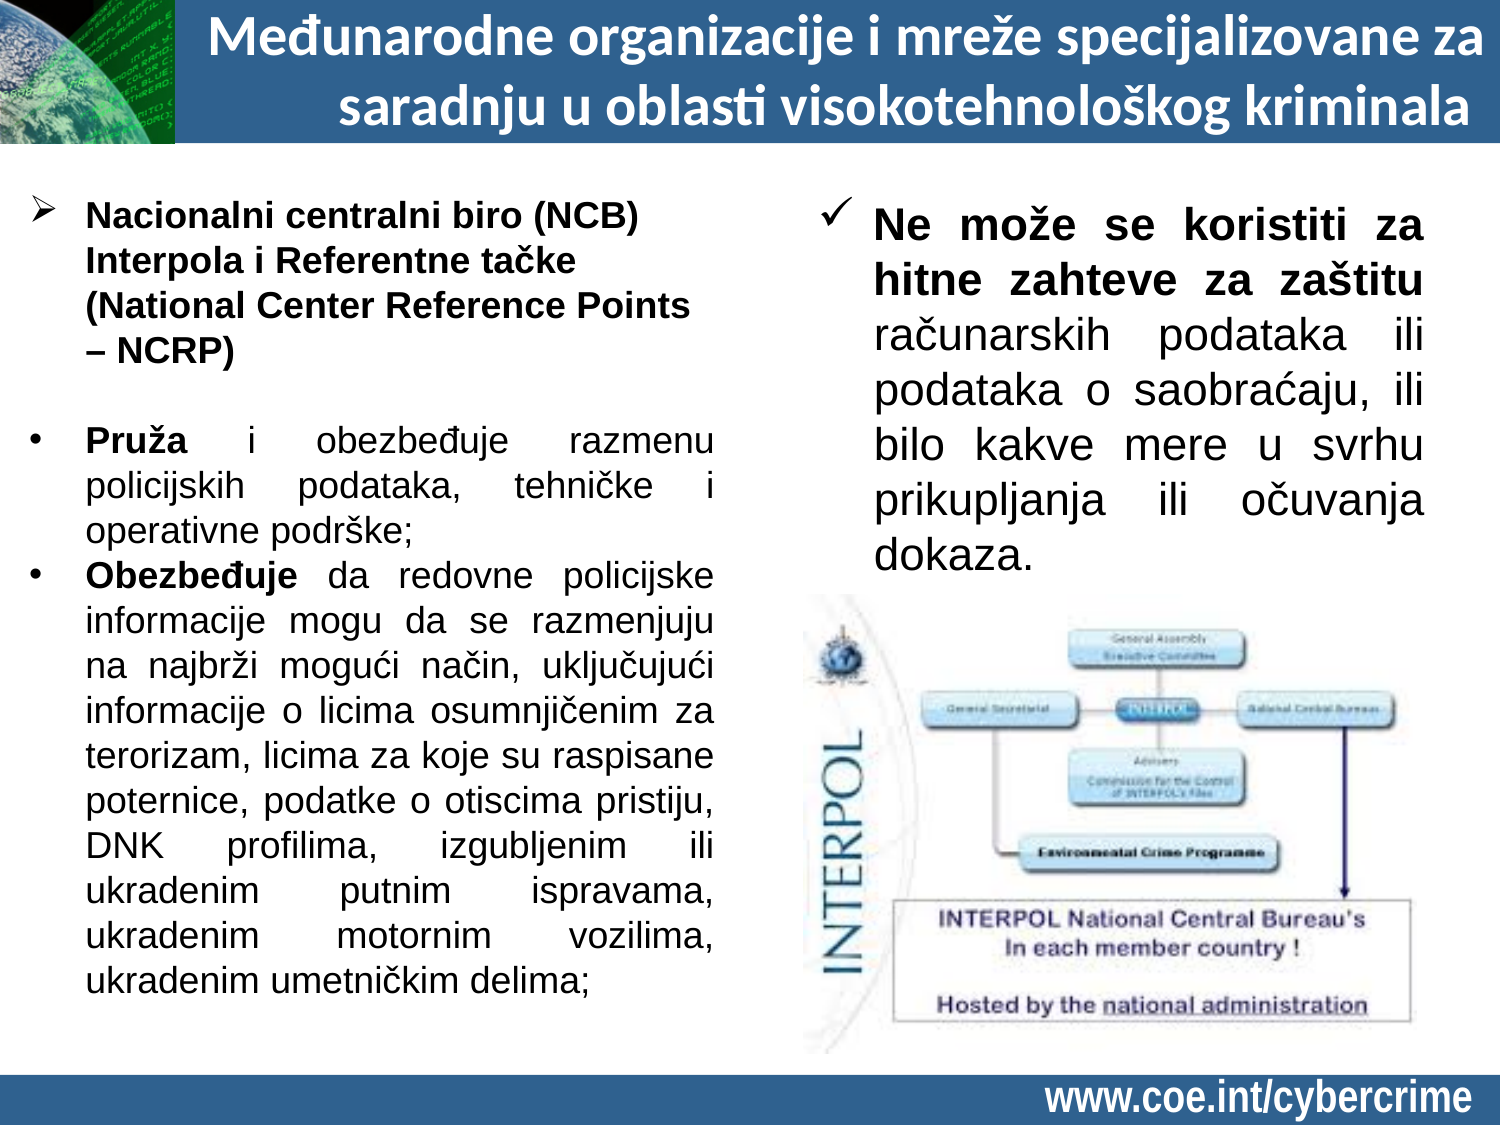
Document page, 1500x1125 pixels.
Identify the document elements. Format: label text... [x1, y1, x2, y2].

text_box Međunarodne organizacije i mreže specijalizovane za saradnju u oblasti visokotehnološkog kriminala [179, 0, 1500, 145]
text_box Ne može se koristiti za hitne zahteve za zaštitu računarskih podataka ili podataka o saobraćaju, ili bilo kakve mere u svrhu prikupljanja ili očuvanja dokaza. [802, 187, 1440, 587]
text_box Nacionalni centralni biro (NCB) Interpola i Referentne tačke (National Center Reference Points – NCRP) Pruža i obezbeđuje razmenu policijskih podataka, tehničke i operativne podrške; Obezbeđuje da redovne policijske informacije mogu da se razmenjuju na najbrži mogući način, uključujući informacije o licima osumnjičenim za terorizam, licima za koje su raspisane poternice, podatke o otiscima pristiju, DNK profilima, izgubljenim ili ukradenim putnim ispravama, ukradenim motornim vozilima, ukradenim umetničkim delima; [14, 183, 730, 1009]
picture [802, 594, 1417, 1055]
text_box www.coe.int/cybercrime [1030, 1059, 1500, 1125]
text_box [0, 1073, 1030, 1125]
picture [0, 0, 175, 144]
